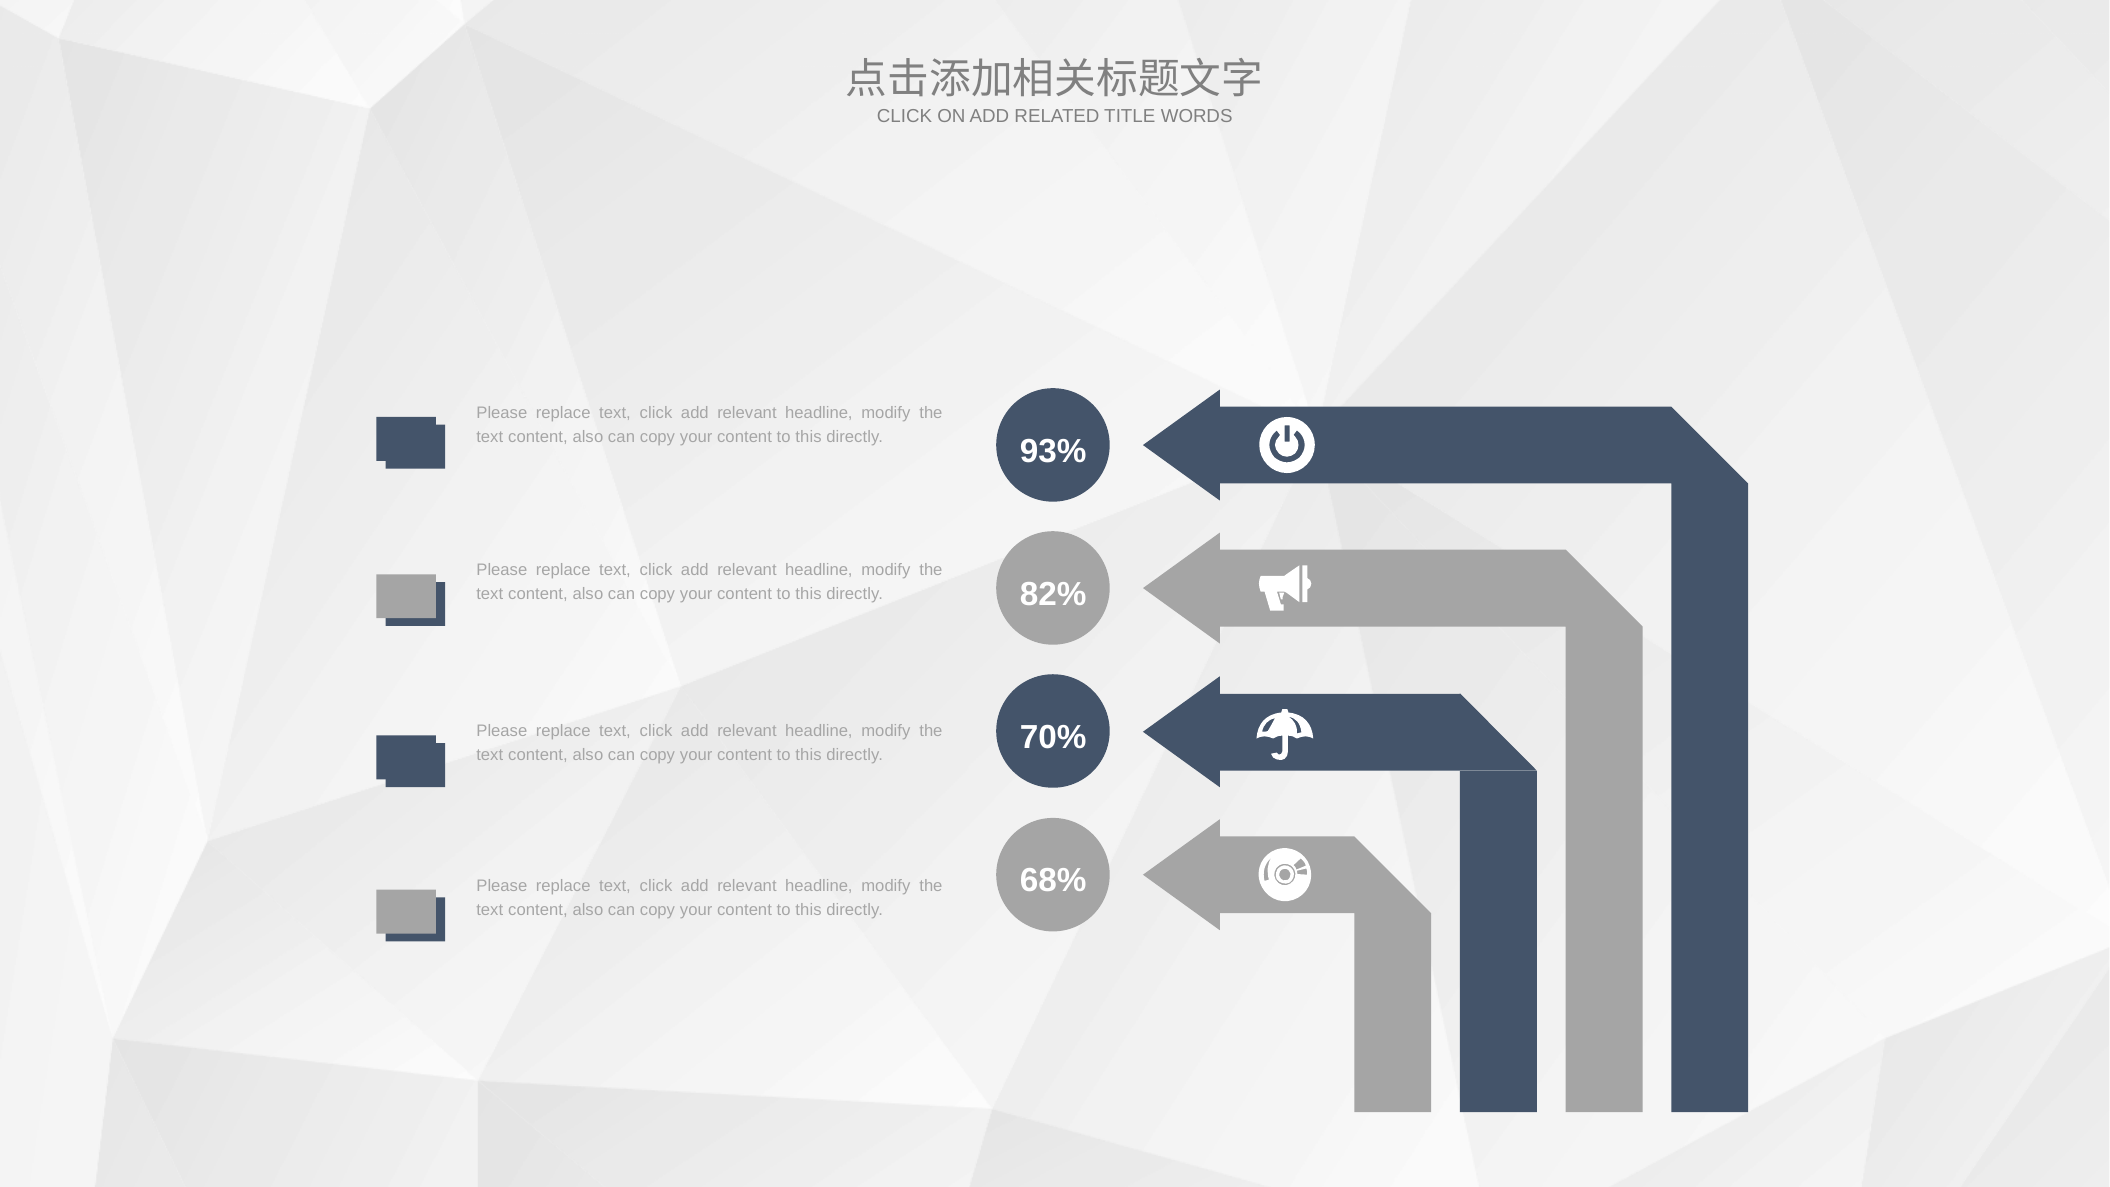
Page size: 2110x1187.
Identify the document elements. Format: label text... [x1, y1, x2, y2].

text_box Please replace text, click add relevant headline, modify the text content, also can copy your content to this directly. [461, 547, 959, 611]
text_box Please replace text, click add relevant headline, modify the text content, also can copy your content to this directly. [461, 390, 959, 453]
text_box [996, 531, 1110, 645]
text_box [1142, 389, 1749, 1112]
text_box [376, 889, 446, 942]
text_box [1142, 819, 1432, 1112]
picture [0, 0, 2110, 1187]
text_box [996, 388, 1110, 502]
text_box Please replace text, click add relevant headline, modify the text content, also can copy your content to this directly. [461, 863, 959, 926]
text_box Please replace text, click add relevant headline, modify the text content, also can copy your content to this directly. [461, 708, 959, 772]
text_box CLICK ON ADD RELATED TITLE WORDS [852, 95, 1257, 130]
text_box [996, 817, 1110, 932]
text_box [996, 674, 1110, 788]
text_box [376, 735, 446, 788]
text_box 点击添加相关标题文字 [803, 44, 1307, 107]
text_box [376, 416, 446, 469]
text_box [376, 574, 446, 626]
